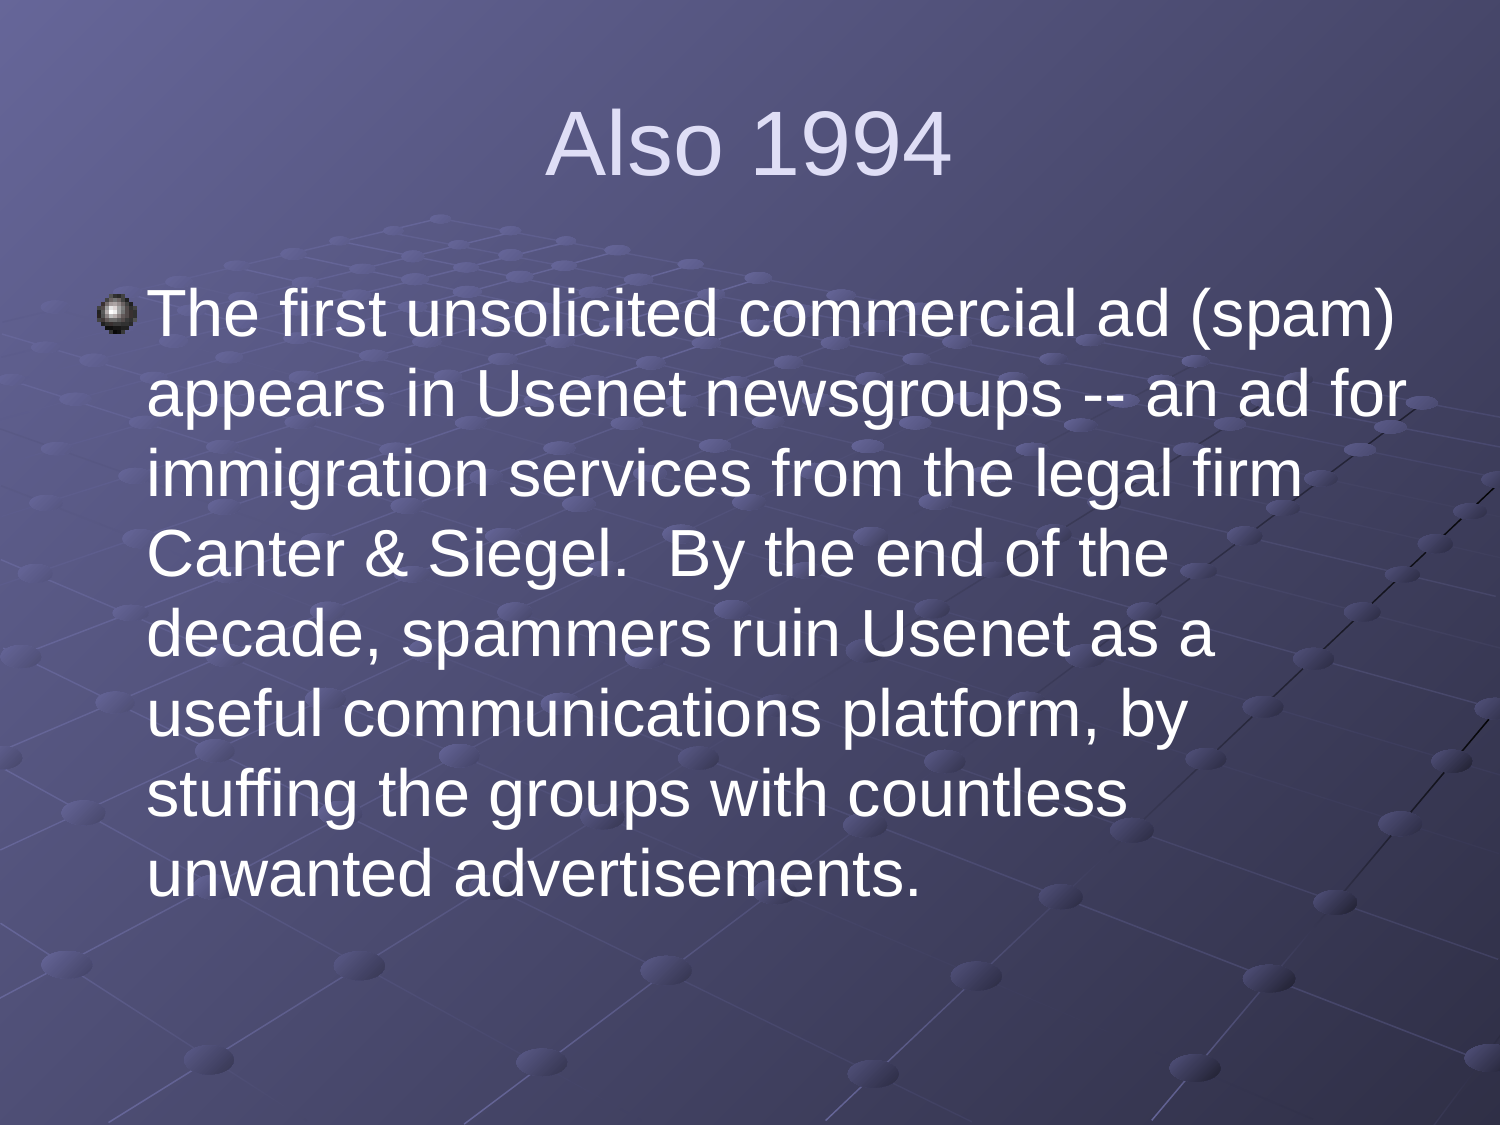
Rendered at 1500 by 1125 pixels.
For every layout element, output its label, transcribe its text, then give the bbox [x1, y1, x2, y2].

picture [90, 286, 137, 334]
title Also 1994 [75, 45, 1425, 233]
list The first unsolicited commercial ad (spam) appears in Usenet newsgroups -- an ad for immigration services from the legal firm Canter & Siegel. By the end of the decade, spammers ruin Usenet as a useful communications platform, by stuffing the groups with countless unwanted advertisements. [75, 262, 1425, 1007]
